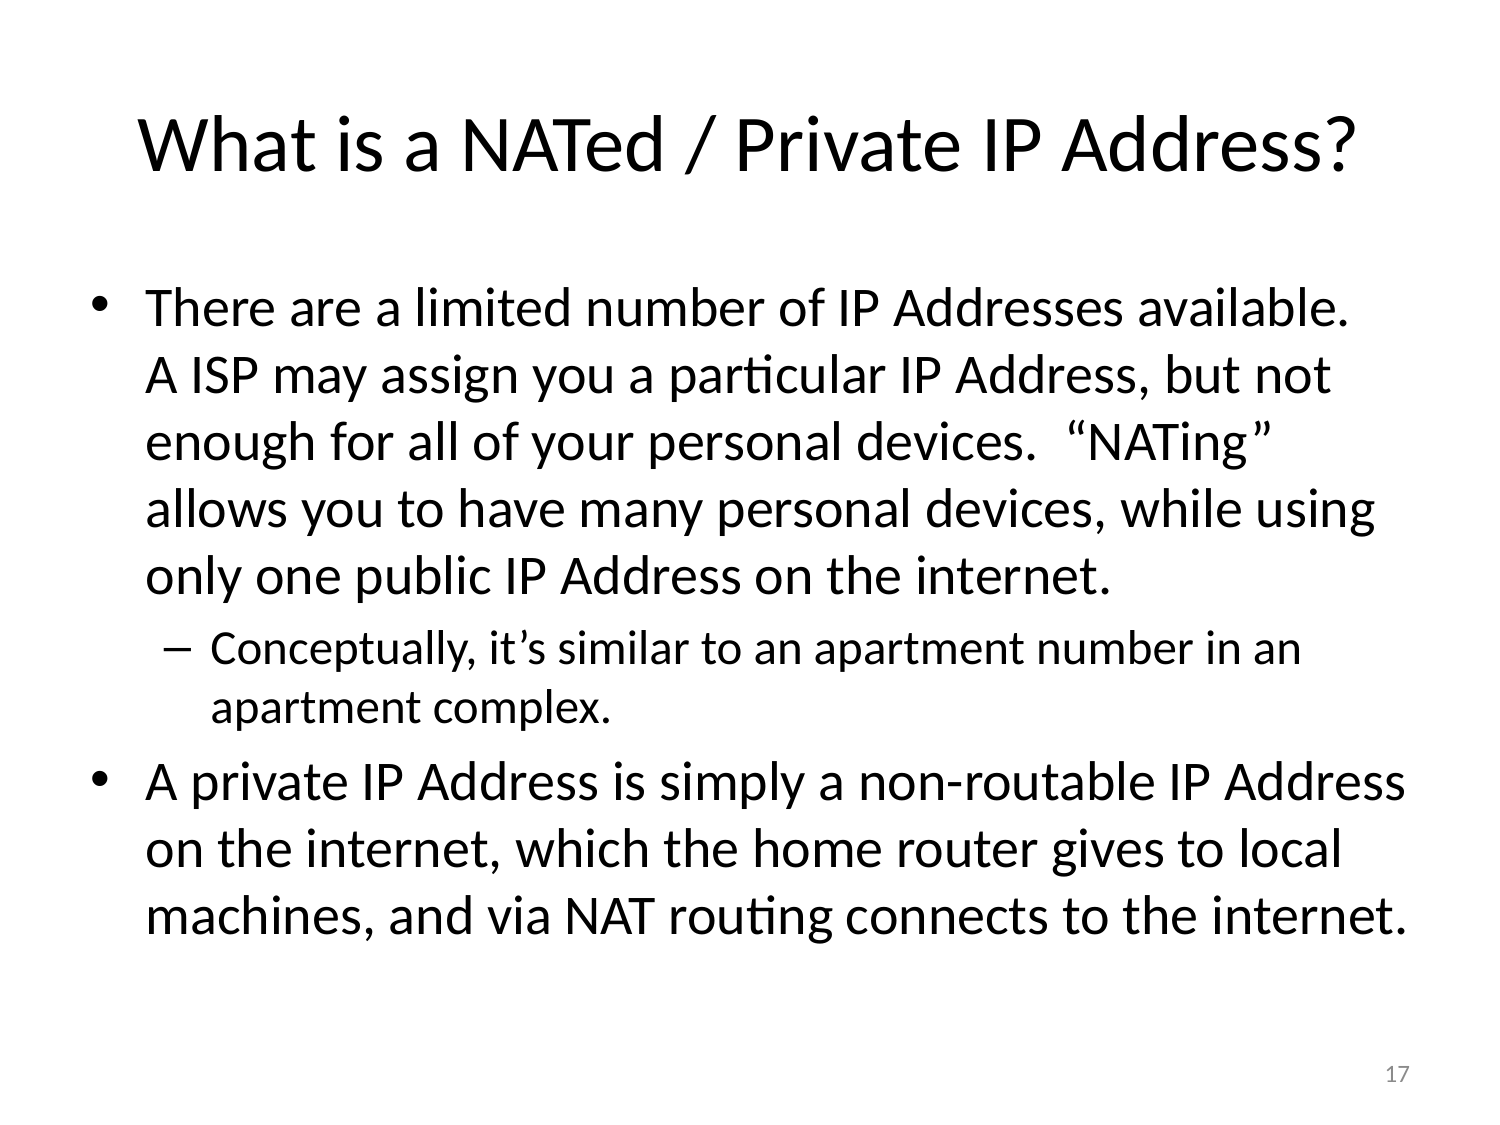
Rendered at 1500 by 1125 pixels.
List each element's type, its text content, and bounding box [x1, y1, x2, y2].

slide_number 17 [1074, 1042, 1425, 1103]
list There are a limited number of IP Addresses available. A ISP may assign you a particular IP Address, but not enough for all of your personal devices. “NATing” allows you to have many personal devices, while using only one public IP Address on the internet. Conceptually, it’s similar to an apartment number in an apartment complex. A private IP Address is simply a non-routable IP Address on the internet, which the home router gives to local machines, and via NAT routing connects to the internet. [75, 262, 1425, 1005]
title What is a NATed / Private IP Address? [75, 45, 1425, 233]
